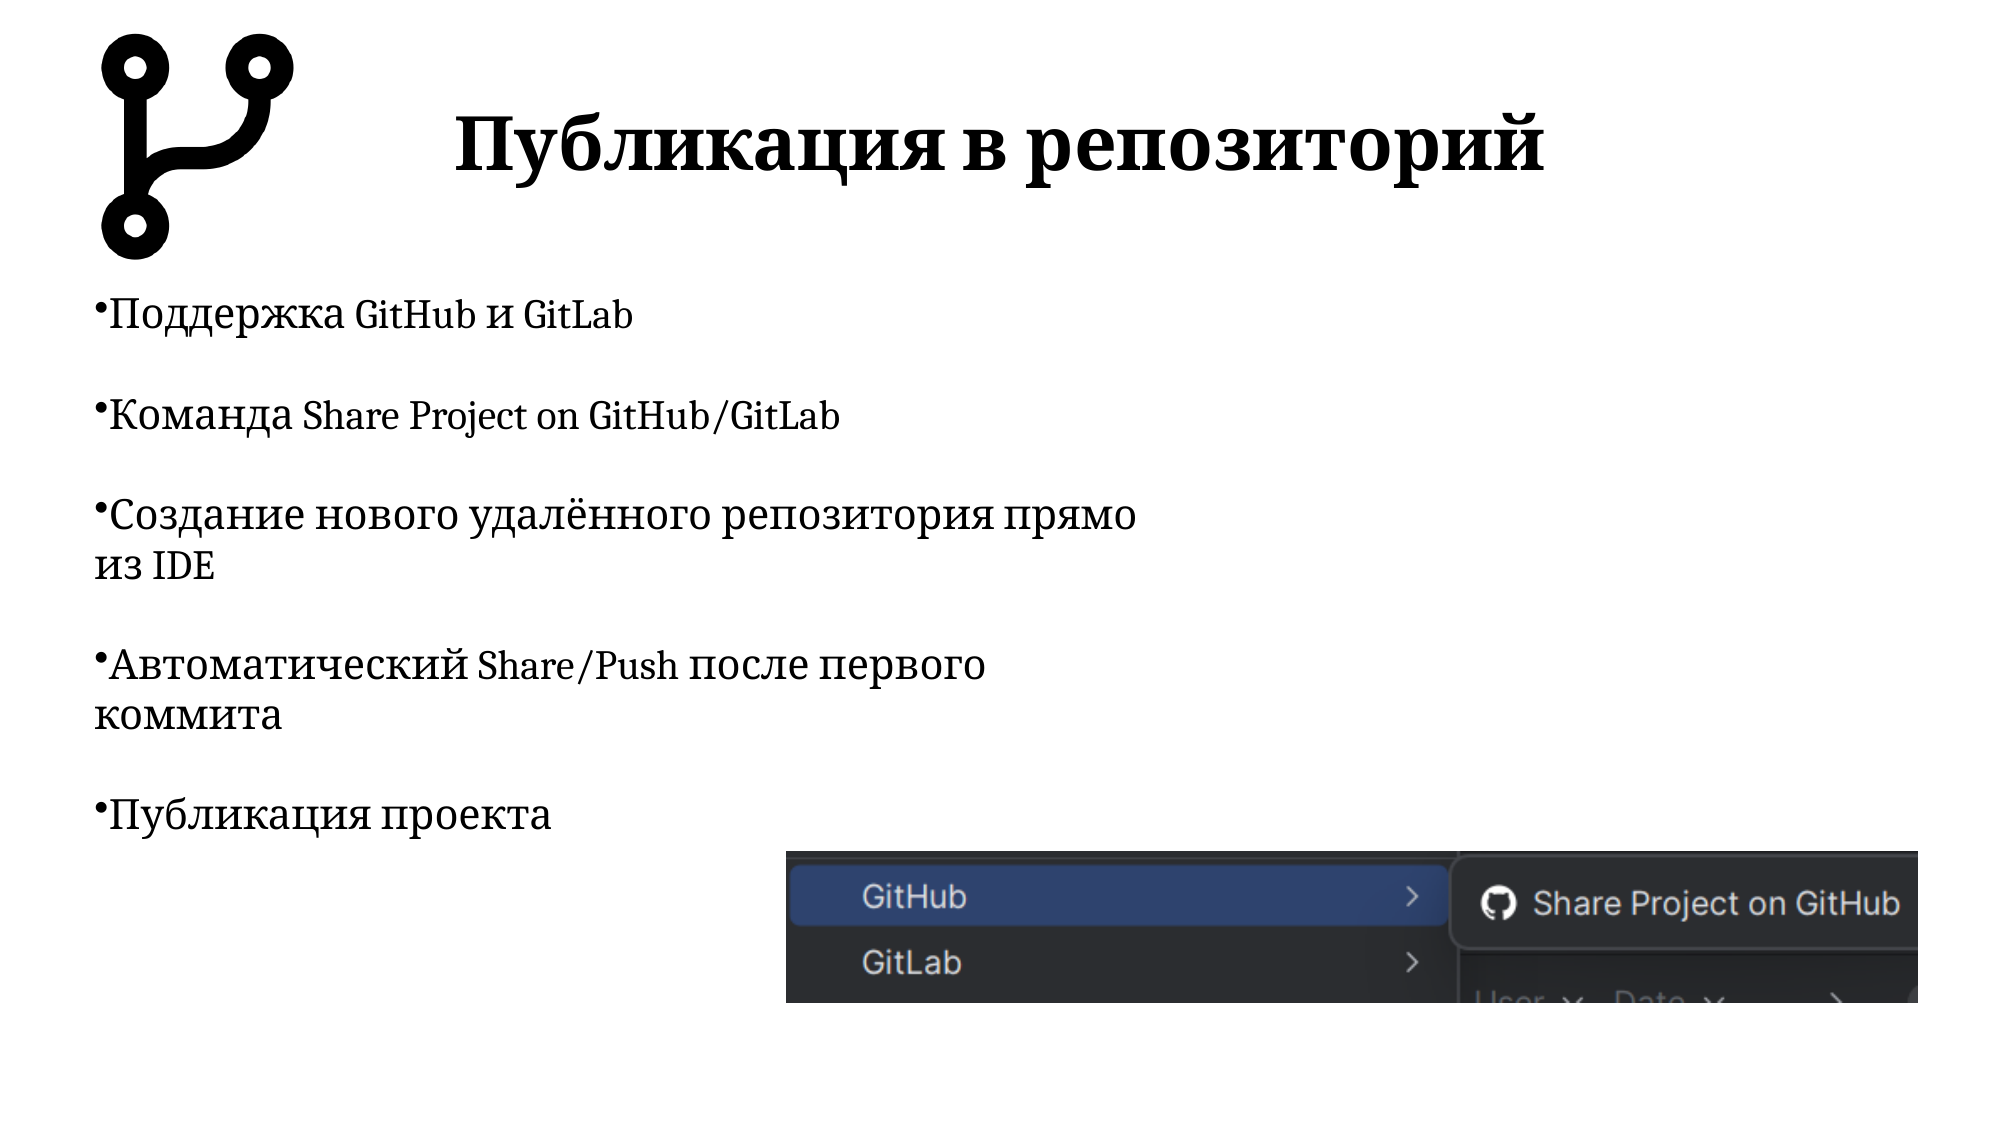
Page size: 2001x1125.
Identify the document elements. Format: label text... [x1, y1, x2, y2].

text_box Поддержка GitHub и GitLab Команда Share Project on GitHub/GitLab Создание нового удалённого репозитория прямо из IDE Автоматический Share/Push после первого коммита Публикация проекта [79, 279, 1182, 845]
picture [56, 11, 328, 283]
picture [785, 850, 1919, 1003]
title Публикация в репозиторий [375, 89, 1625, 204]
